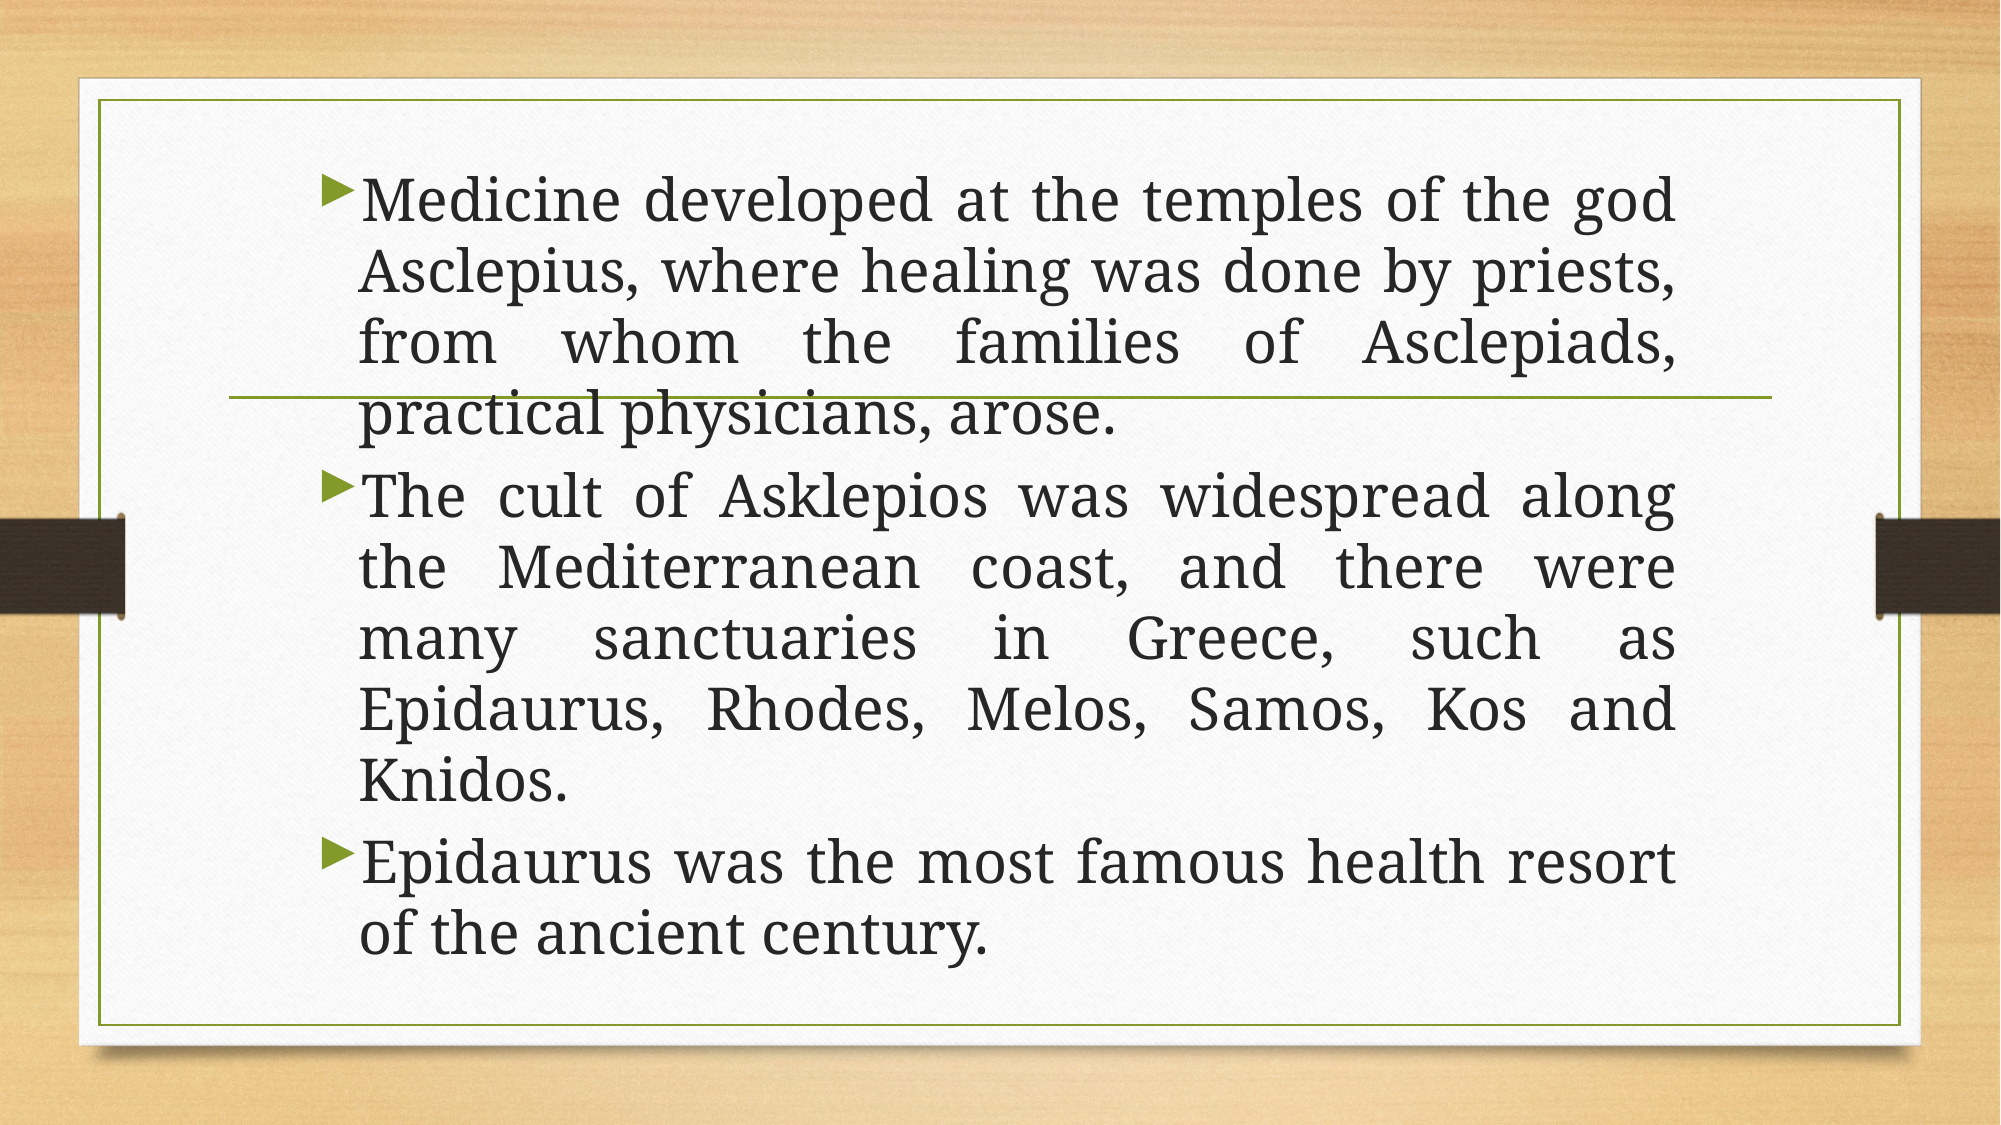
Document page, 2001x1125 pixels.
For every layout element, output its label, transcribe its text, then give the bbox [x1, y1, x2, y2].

picture [0, 0, 2001, 1125]
list Medicine developed at the temples of the god Asclepius, where healing was done by priests, from whom the families of Asclepiads, practical physicians, arose. The cult of Asklepios was widespread along the Mediterranean coast, and there were many sanctuaries in Greece, such as Epidaurus, Rhodes, Melos, Samos, Kos and Knidos. Epidaurus was the most famous health resort of the ancient century. [285, 154, 1693, 980]
